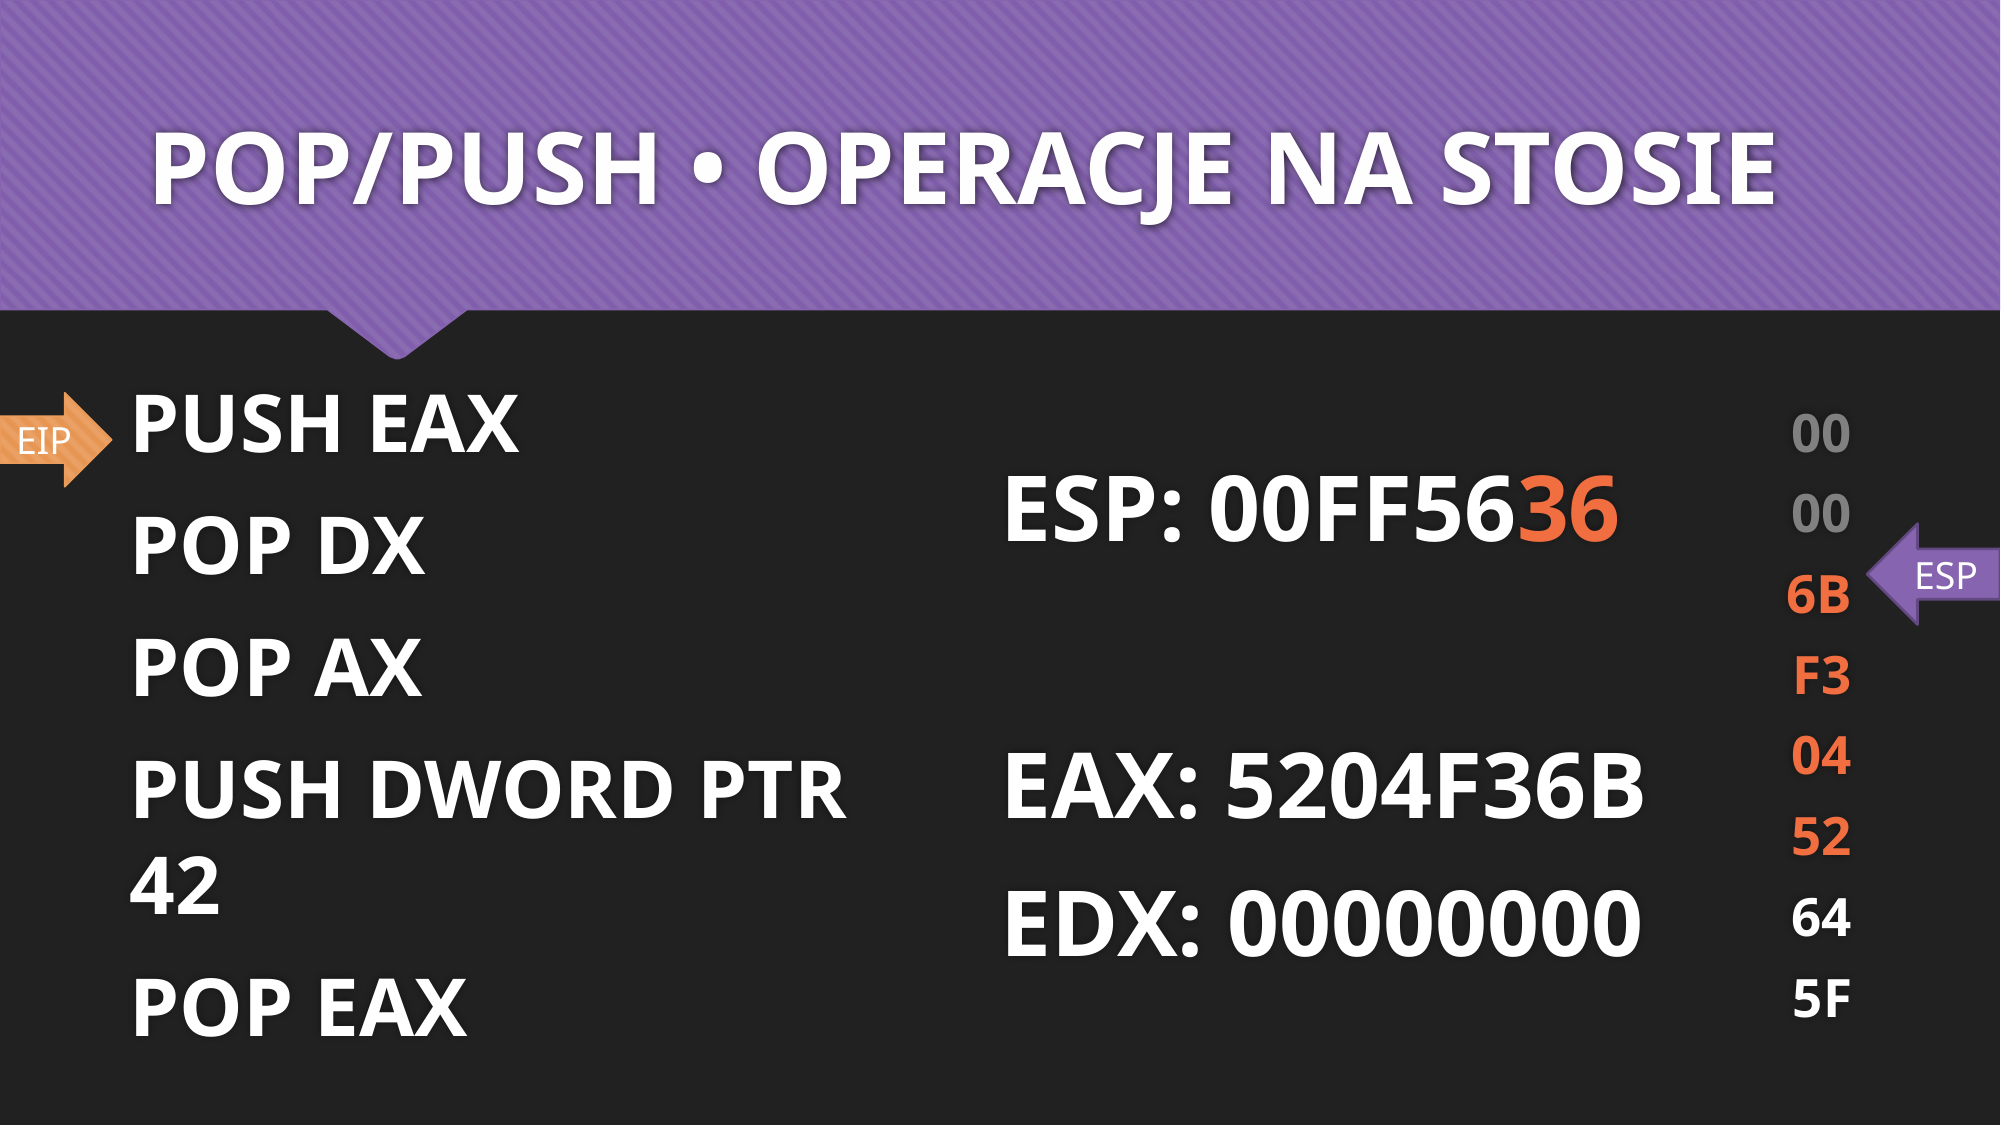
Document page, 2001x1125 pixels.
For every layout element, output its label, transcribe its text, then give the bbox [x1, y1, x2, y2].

text_box ESP [1866, 522, 2000, 626]
text_box 00 00 6B F3 04 52 64 5F [1770, 365, 1868, 1061]
text_box ESP: 00FF5636 EAX: 5204F36B EDX: 00000000 [985, 365, 1717, 1060]
list PUSH EAX POP DX POP AX PUSH DWORD PTR 42 POP EAX [114, 365, 933, 1060]
title POP/PUSH • OPERACJE NA STOSIE [132, 73, 1868, 233]
text_box EIP [0, 392, 113, 488]
